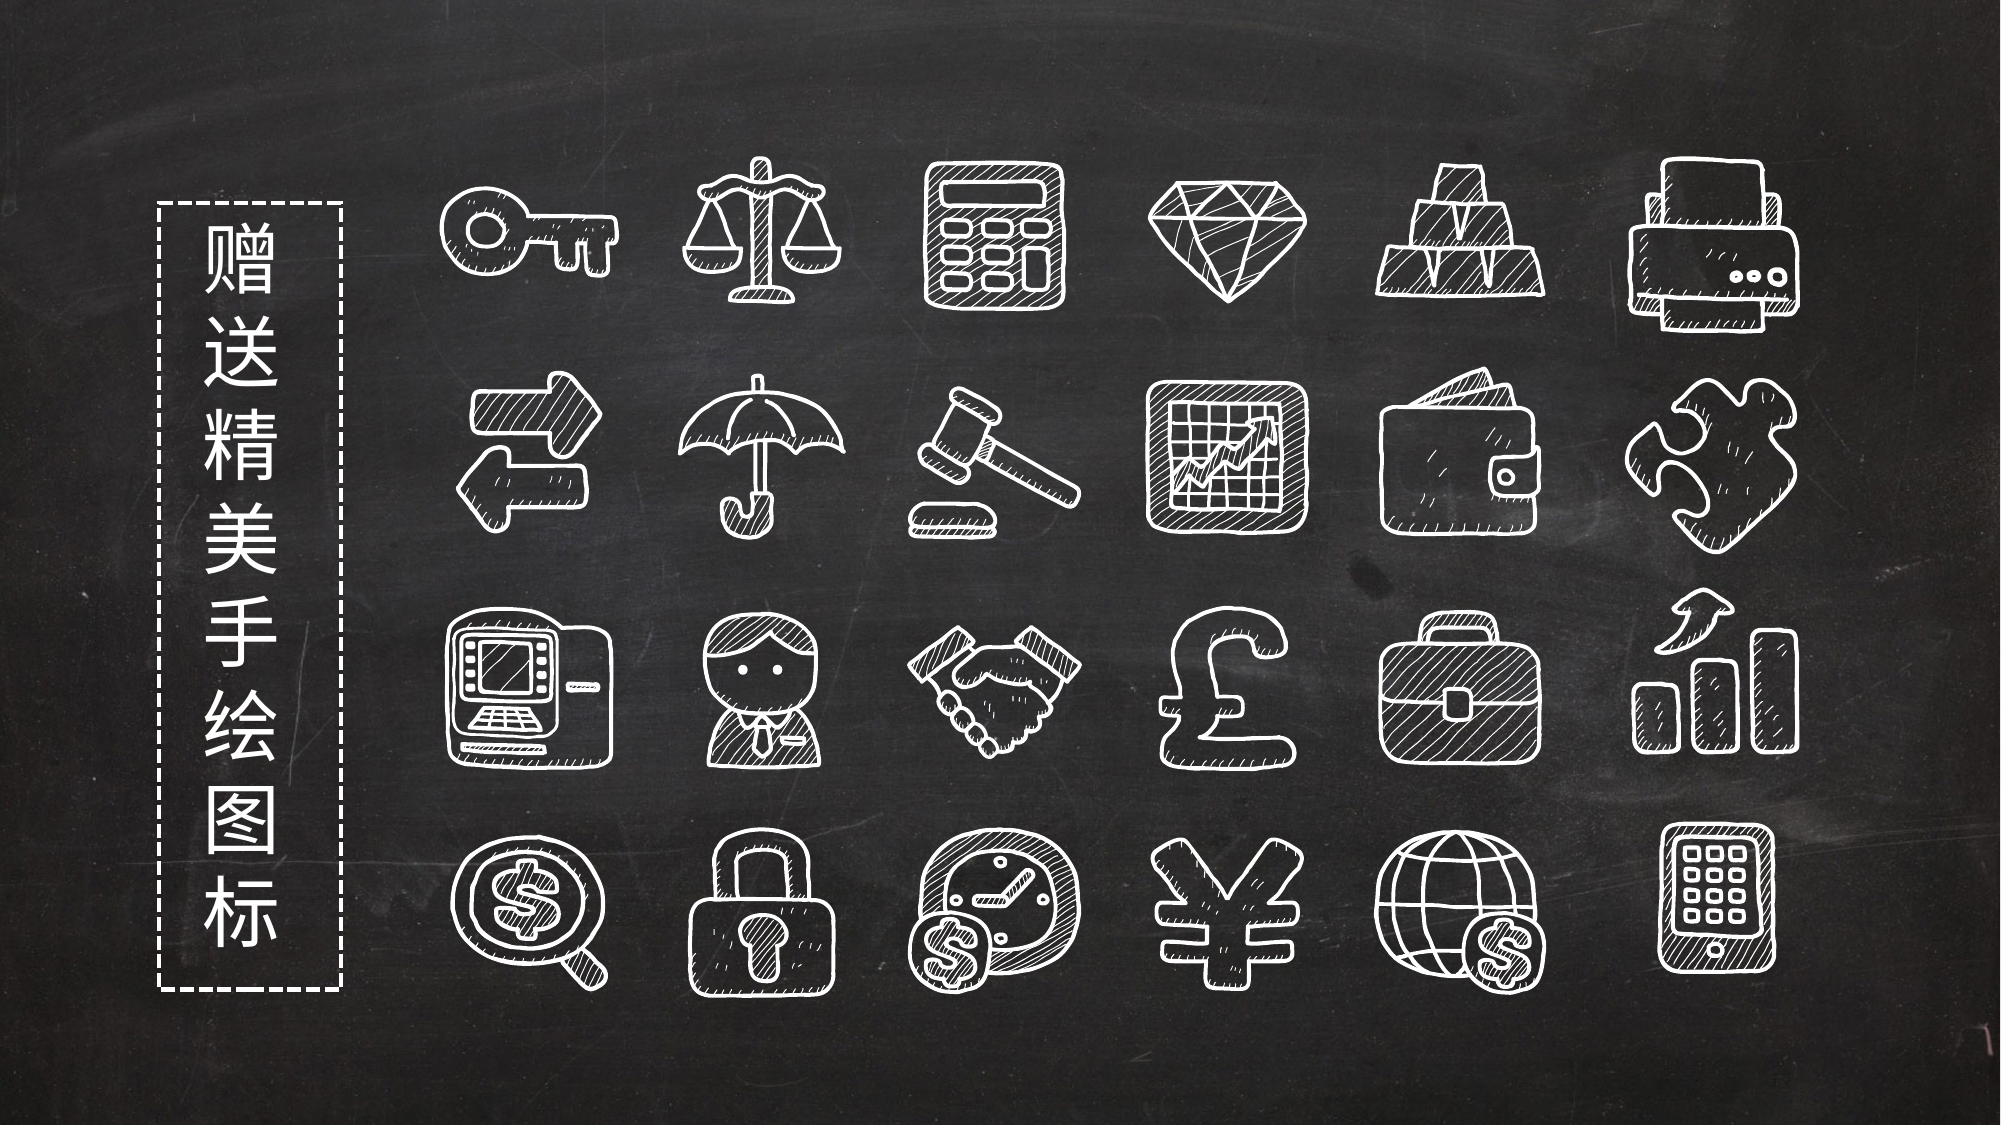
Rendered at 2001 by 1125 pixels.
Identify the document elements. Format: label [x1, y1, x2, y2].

text_box [1150, 837, 1304, 991]
text_box [1374, 163, 1546, 299]
text_box [444, 606, 614, 771]
text_box [1624, 378, 1798, 555]
text_box [678, 373, 846, 540]
text_box [1147, 180, 1307, 304]
text_box [1631, 587, 1800, 755]
text_box [1657, 821, 1777, 974]
text_box [702, 611, 822, 770]
text_box [455, 370, 603, 534]
text_box [907, 827, 1082, 994]
text_box [439, 186, 620, 278]
text_box [159, 203, 341, 990]
text_box [907, 386, 1082, 540]
text_box [1373, 829, 1547, 995]
text_box [907, 625, 1082, 759]
text_box [1627, 156, 1800, 334]
text_box [687, 827, 836, 998]
text_box [1158, 605, 1297, 772]
text_box [1378, 366, 1542, 537]
picture [0, 0, 2001, 1125]
text_box [450, 834, 608, 992]
text_box [1145, 379, 1310, 535]
text_box [1378, 609, 1542, 766]
text_box [922, 160, 1067, 312]
text_box [682, 156, 842, 305]
